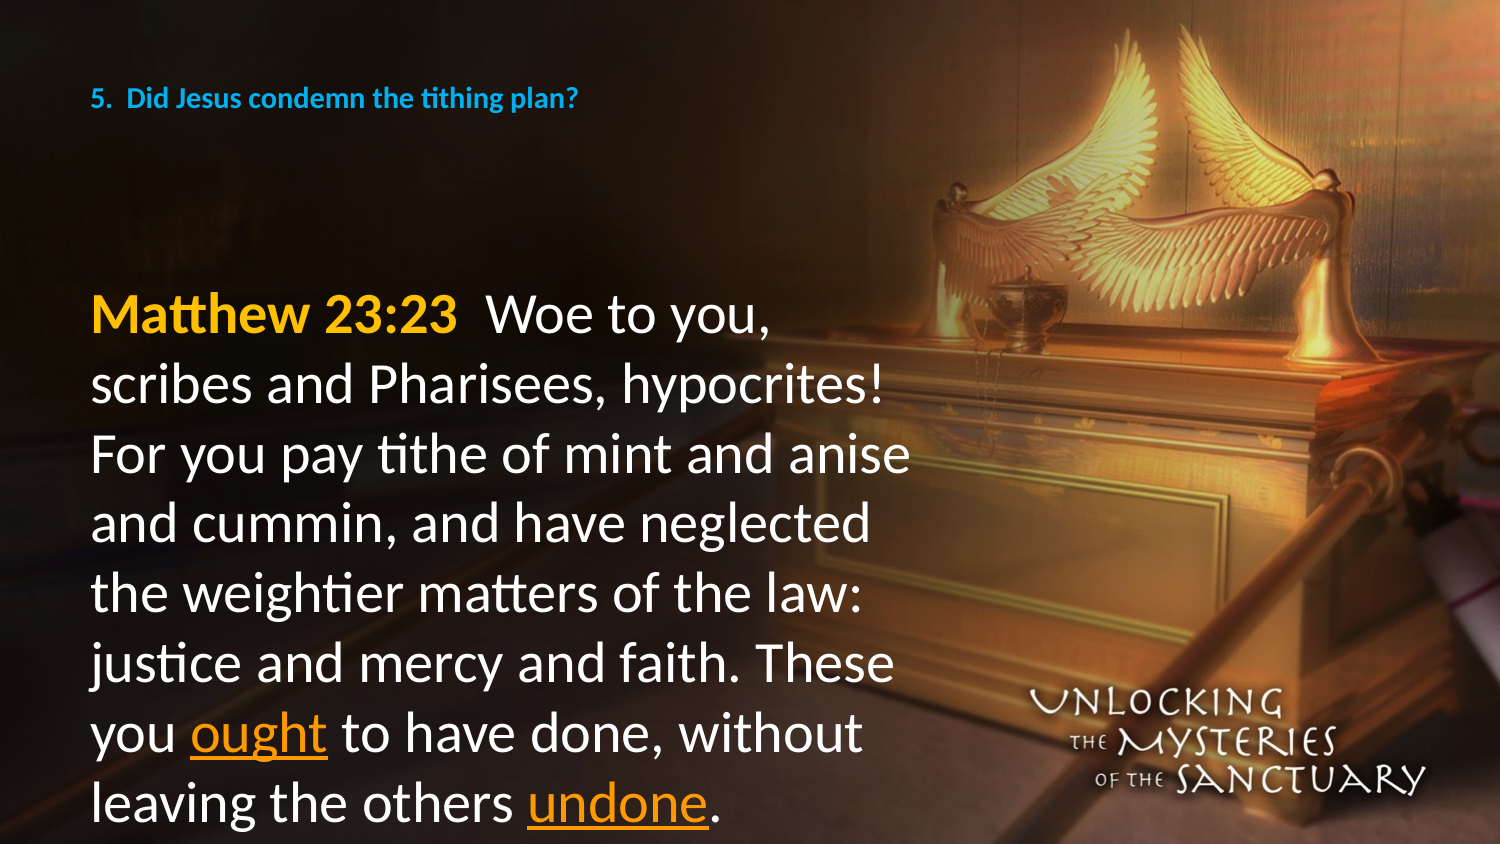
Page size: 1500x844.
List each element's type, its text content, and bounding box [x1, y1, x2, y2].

list Matthew 23:23 Woe to you, scribes and Pharisees, hypocrites! For you pay tithe of mint and anise and cummin, and have neglected the weightier matters of the law: justice and mercy and faith. These you ought to have done, without leaving the others undone. [75, 267, 943, 844]
picture [0, 0, 1500, 844]
title 5. Did Jesus condemn the tithing plan? [75, 33, 1425, 175]
